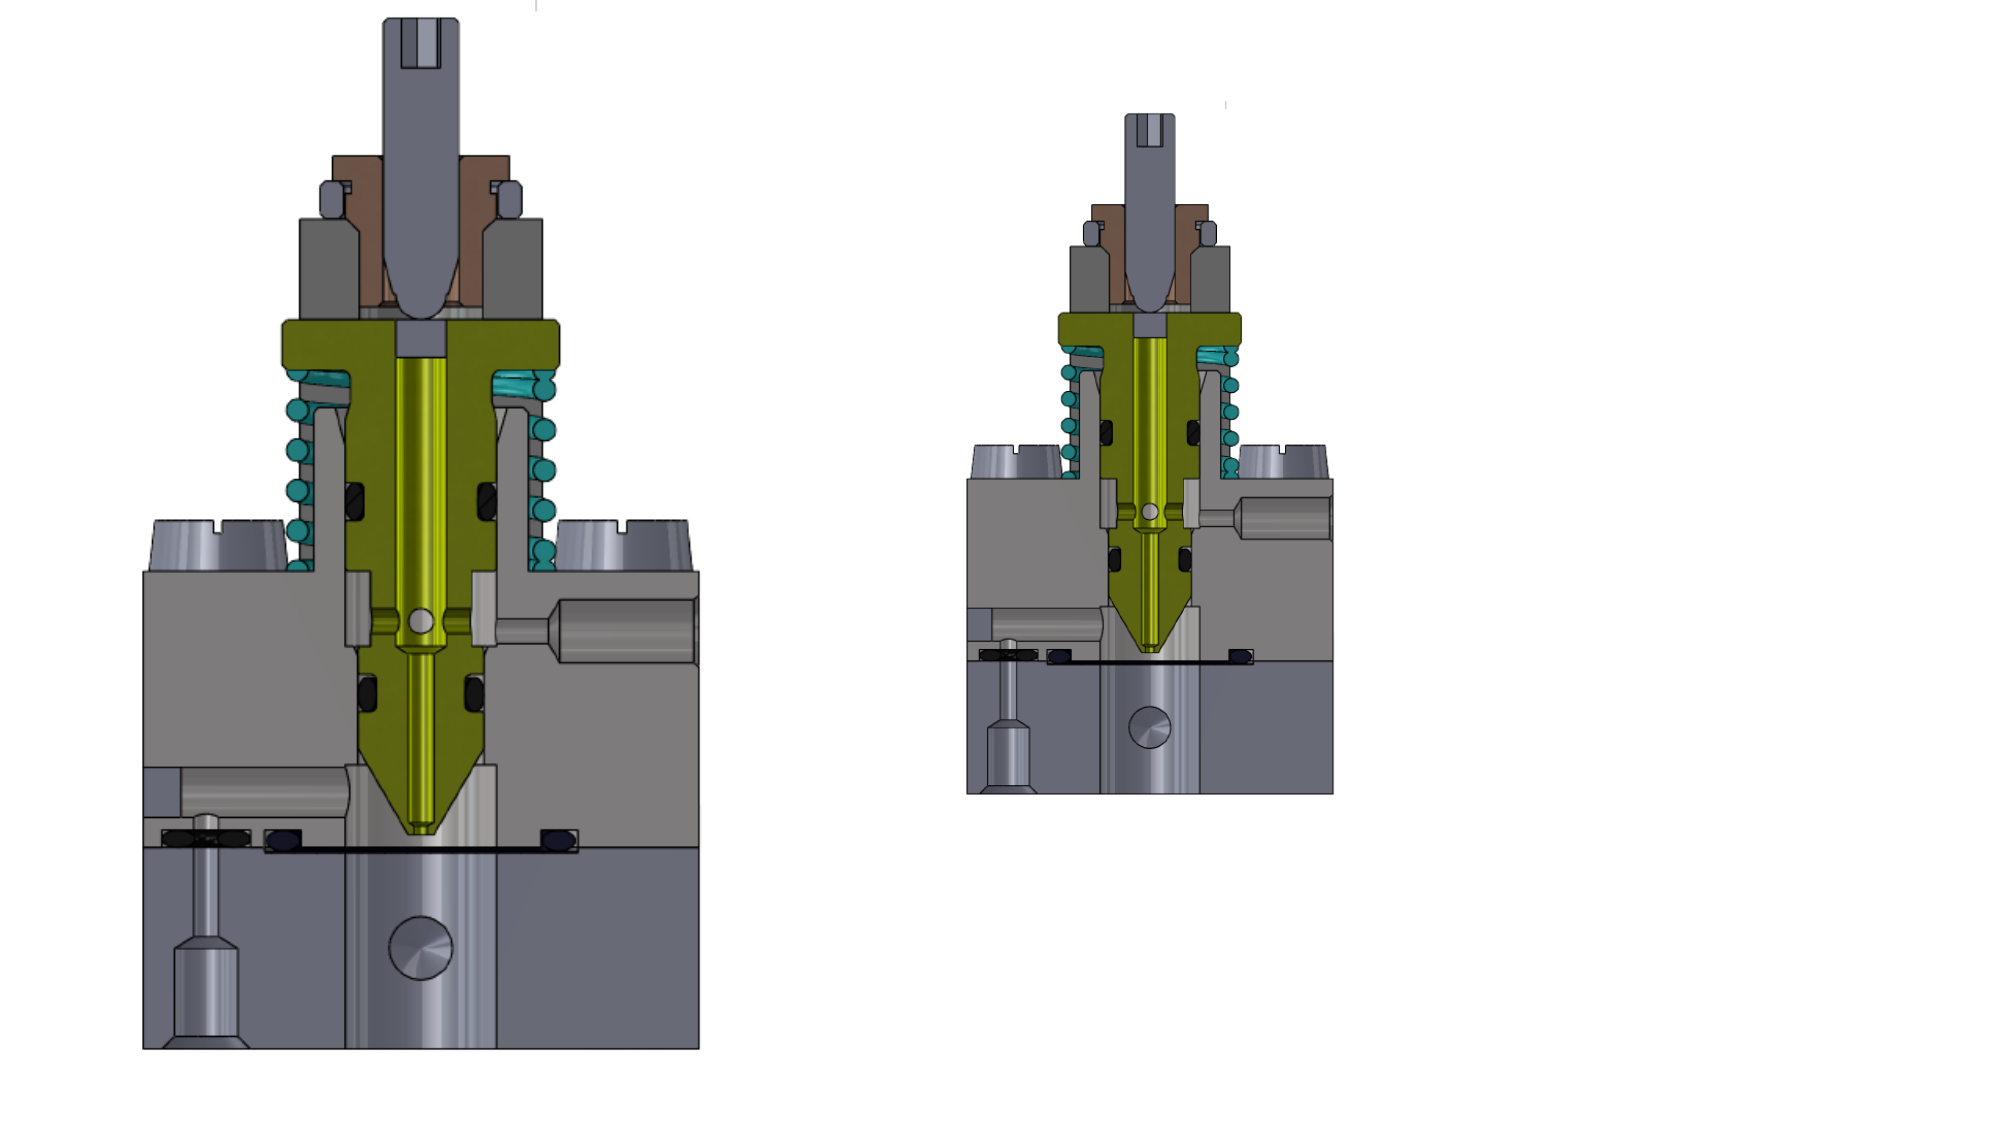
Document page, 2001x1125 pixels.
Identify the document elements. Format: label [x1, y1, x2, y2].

picture [116, 0, 725, 1075]
picture [949, 101, 1350, 811]
